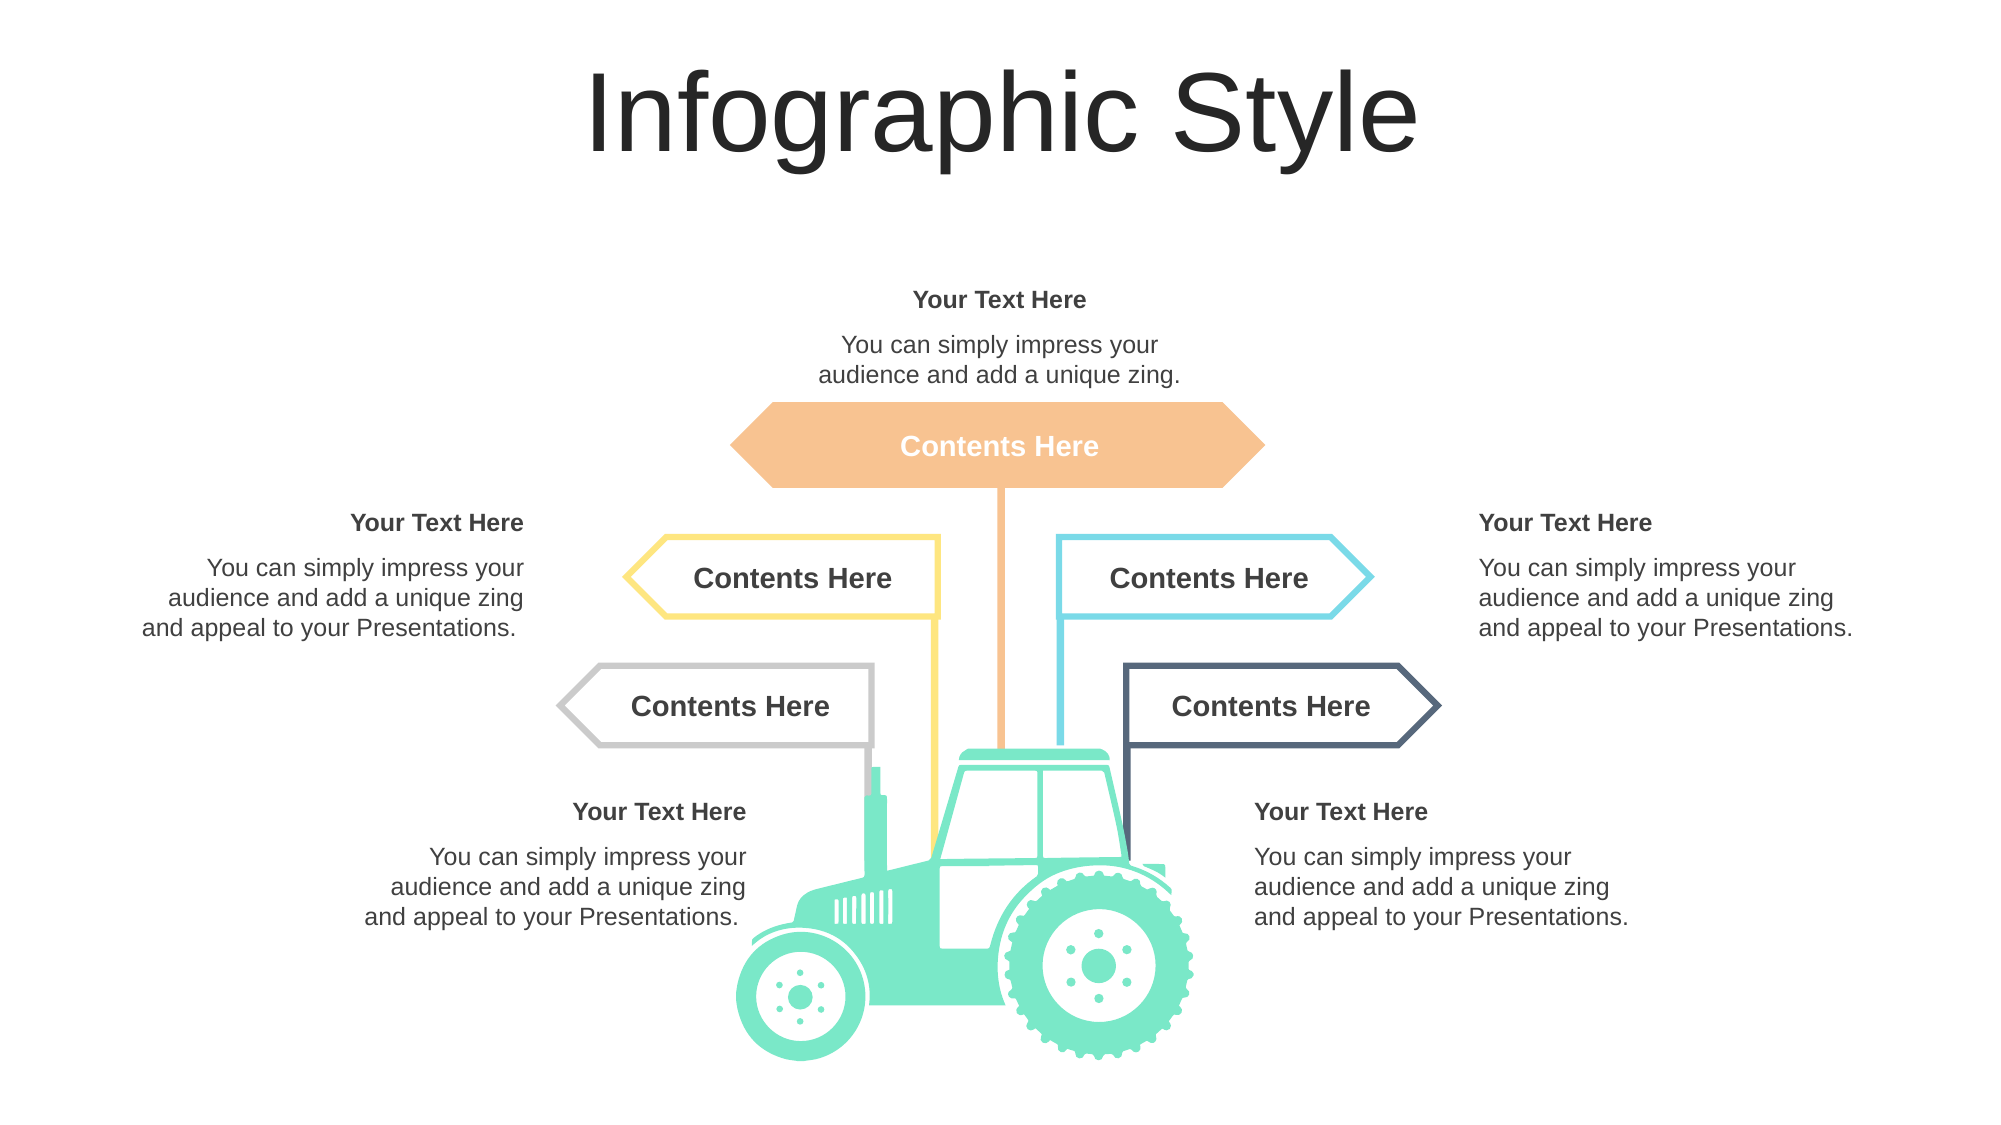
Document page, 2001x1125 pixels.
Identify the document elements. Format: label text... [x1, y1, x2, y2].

text_box Contents Here [600, 680, 862, 730]
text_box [735, 748, 1194, 1061]
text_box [1239, 787, 1659, 940]
list Infographic Style [53, 55, 1952, 175]
text_box Contents Here [662, 552, 924, 602]
text_box [1057, 536, 1372, 618]
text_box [120, 498, 540, 651]
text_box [343, 787, 735, 940]
text_box [732, 404, 1263, 486]
text_box [930, 618, 939, 748]
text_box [1463, 498, 1883, 651]
text_box [1122, 665, 1132, 748]
text_box Contents Here [1078, 552, 1340, 602]
text_box [996, 486, 1006, 748]
text_box [624, 536, 939, 618]
text_box [1056, 534, 1065, 746]
text_box Contents Here [1140, 680, 1402, 730]
text_box [558, 664, 873, 747]
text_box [790, 276, 1210, 398]
text_box Contents Here [867, 419, 1132, 470]
text_box [1125, 664, 1440, 747]
